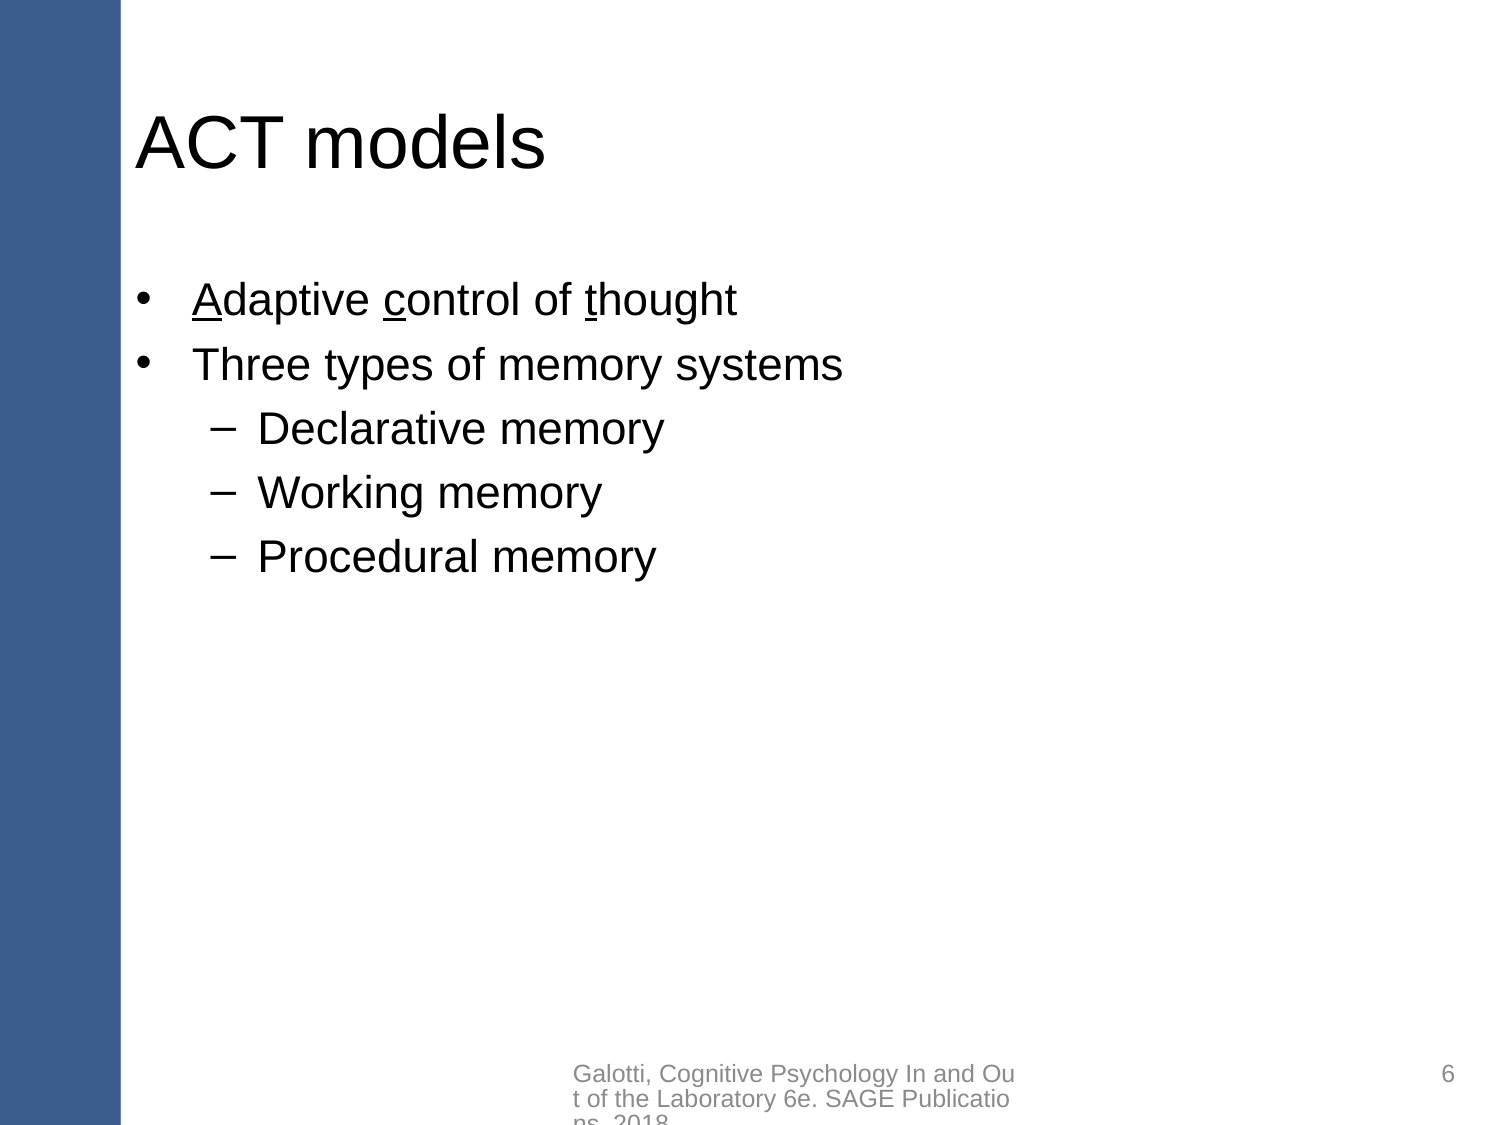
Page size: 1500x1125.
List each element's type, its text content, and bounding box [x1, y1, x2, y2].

footer Galotti, Cognitive Psychology In and Out of the Laboratory 6e. SAGE Publications, 2018. [558, 1042, 1033, 1103]
slide_number 6 [1120, 1042, 1471, 1103]
list Adaptive control of thought Three types of memory systems Declarative memory Working memory Procedural memory [120, 262, 1471, 1005]
picture [0, 0, 1500, 1125]
title ACT models [120, 45, 1471, 233]
